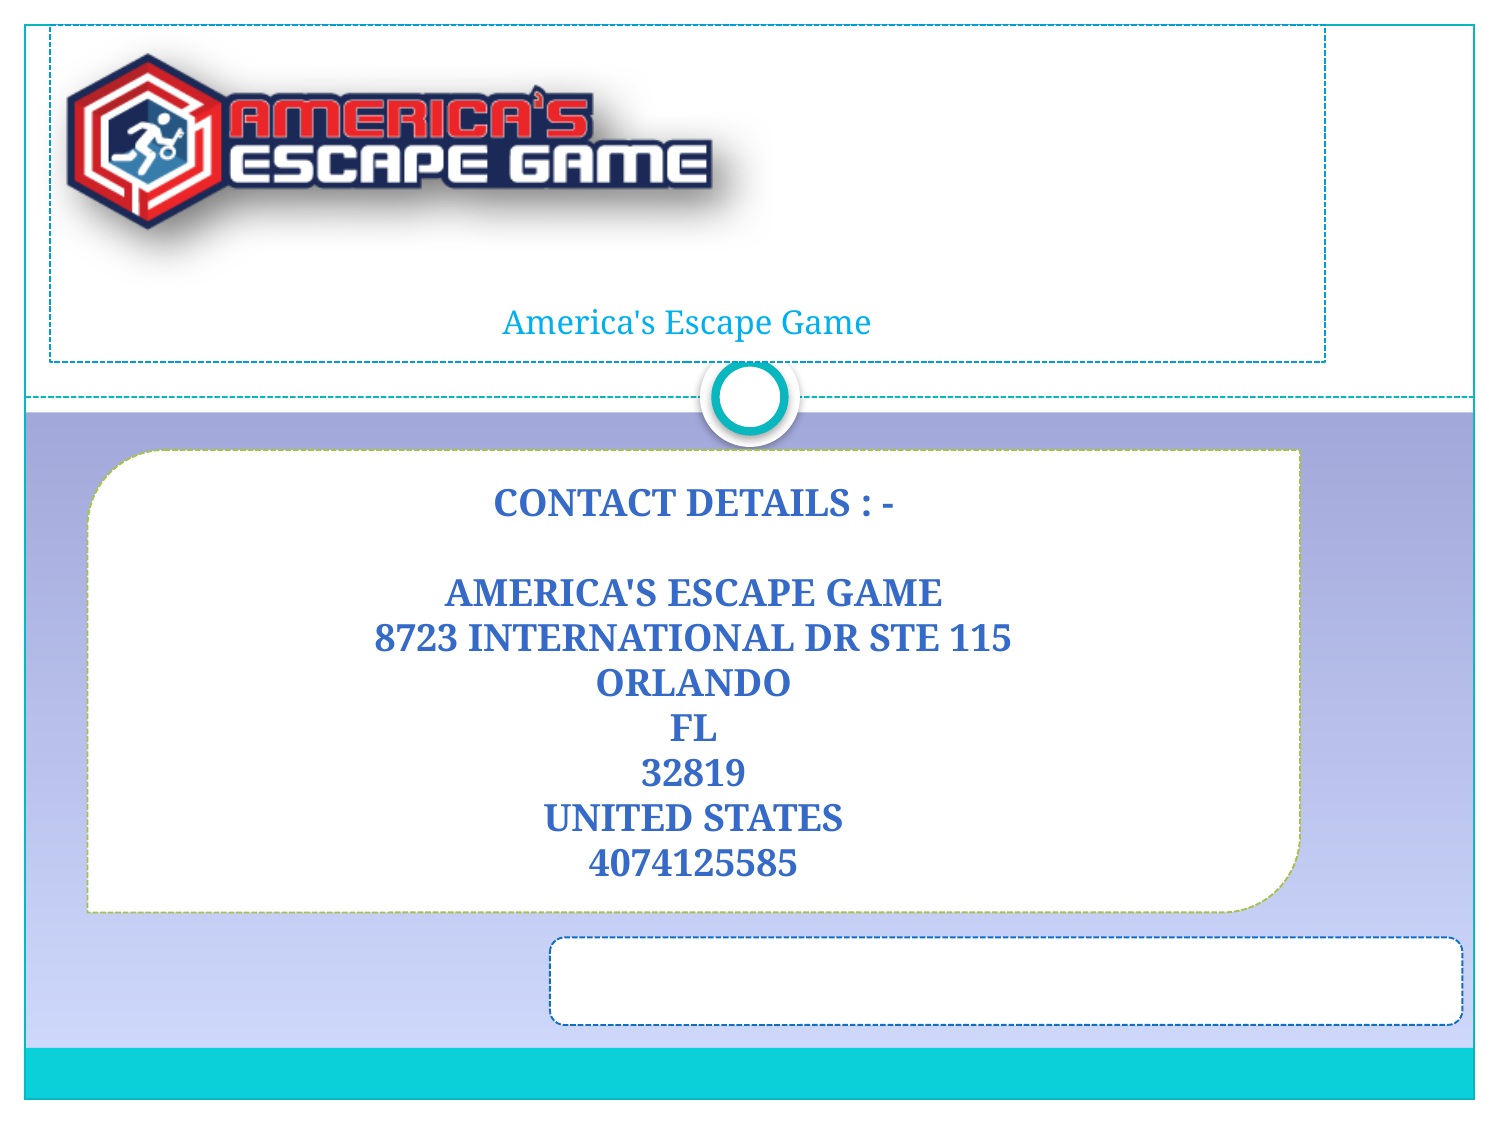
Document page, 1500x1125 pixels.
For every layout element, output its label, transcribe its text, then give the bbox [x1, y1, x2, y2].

title America's Escape Game [49, 24, 1326, 363]
text_box Contact Details : - America's Escape Game 8723 International Dr Ste 115 Orlando FL 32819 United States 4074125585 [86, 448, 1301, 914]
picture [62, 49, 716, 232]
text_box Website: - http://americasescapegame.com [548, 936, 1464, 1026]
